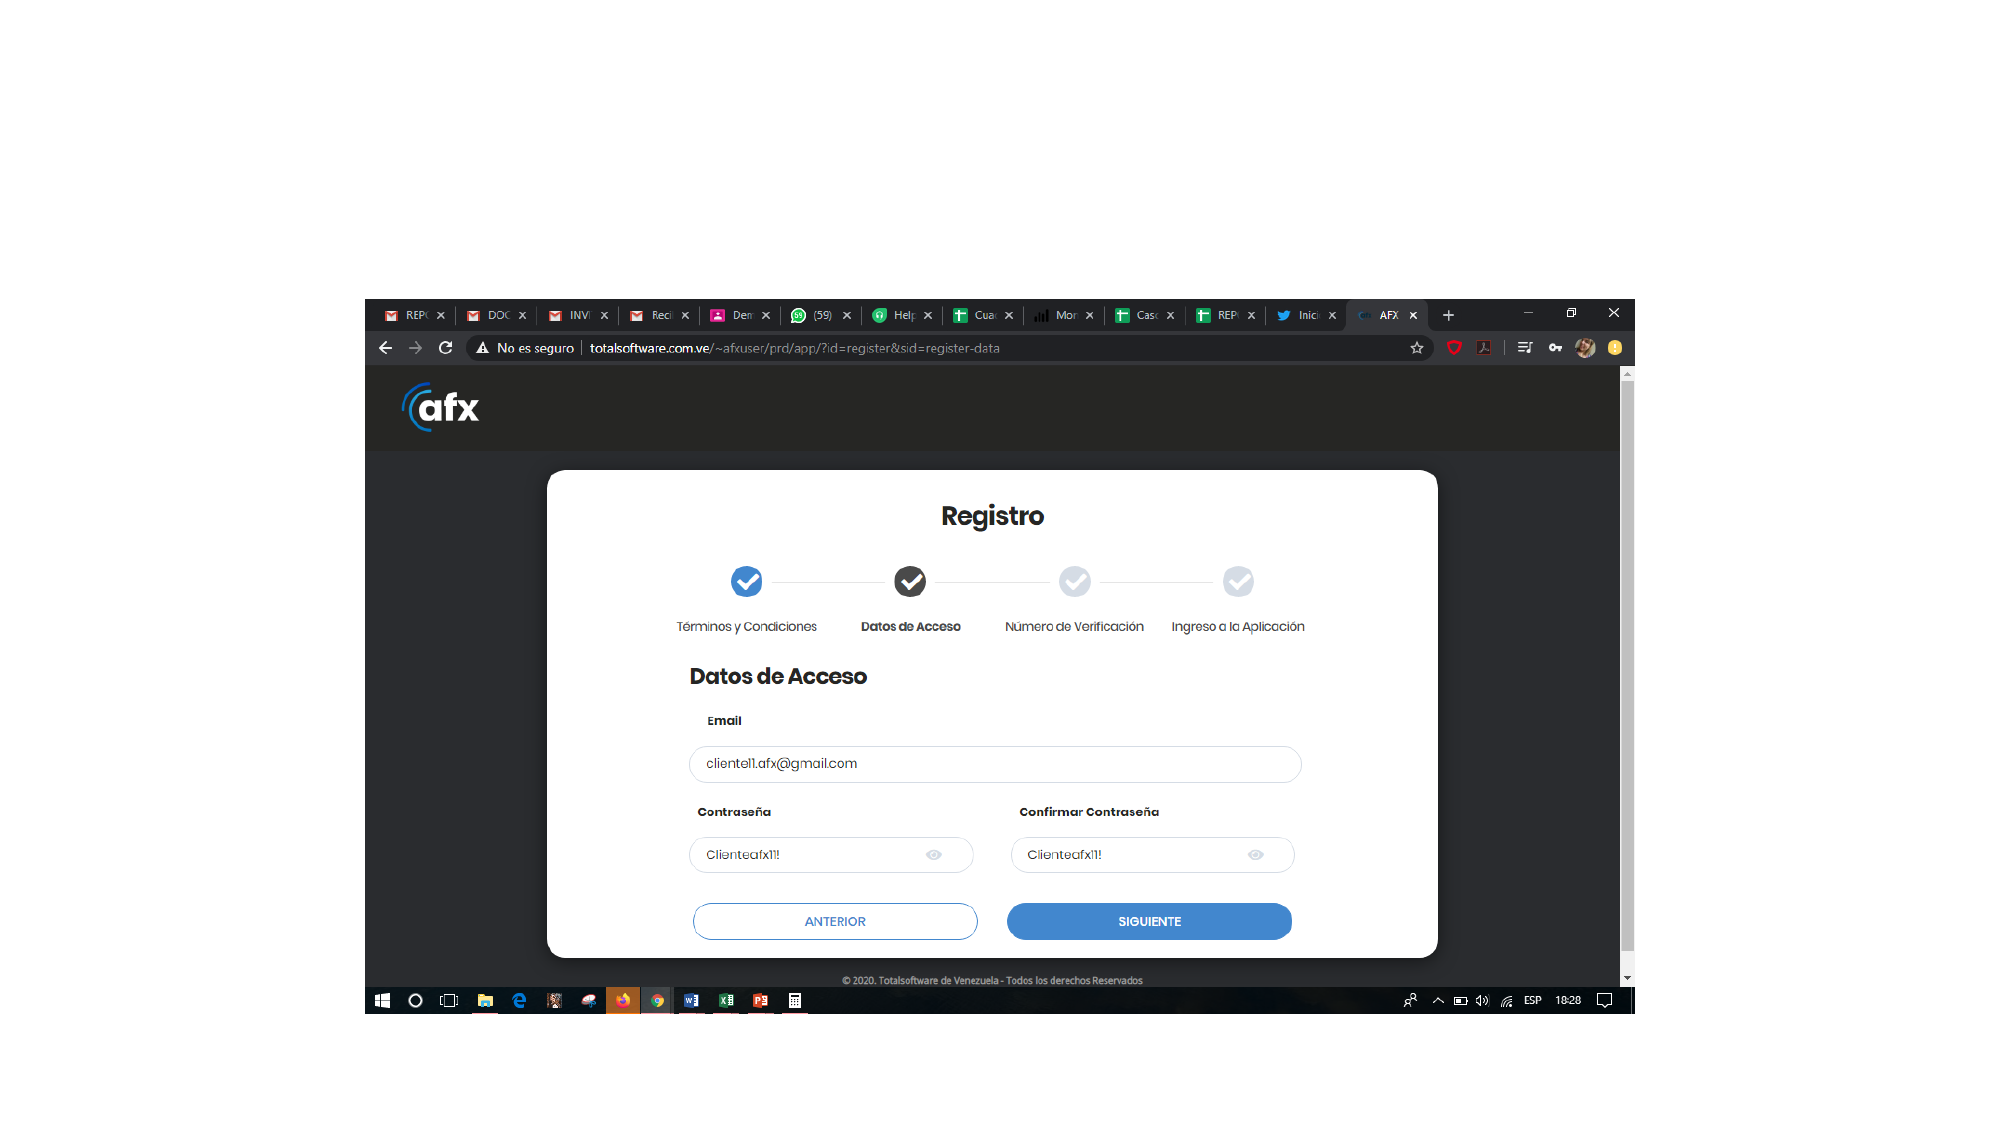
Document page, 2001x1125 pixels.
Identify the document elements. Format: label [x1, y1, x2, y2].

list [365, 299, 1635, 1014]
